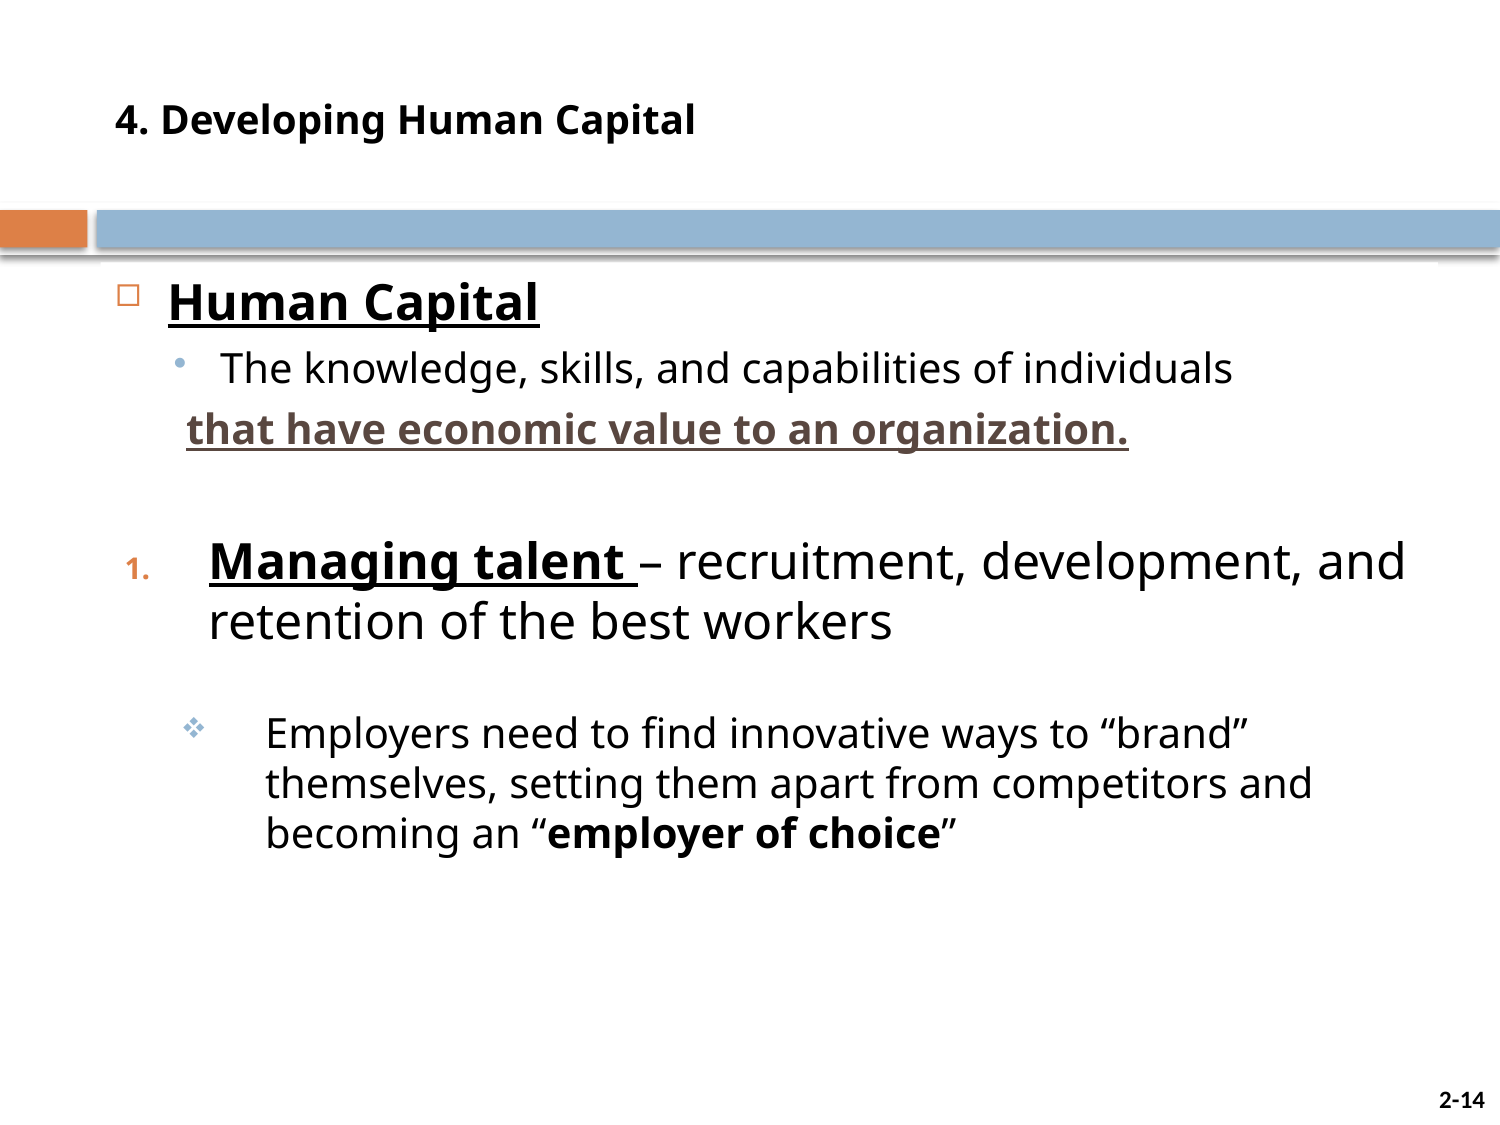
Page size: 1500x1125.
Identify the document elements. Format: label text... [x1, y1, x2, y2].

title 4. Developing Human Capital [100, 37, 1438, 200]
list Human Capital The knowledge, skills, and capabilities of individuals that have economic value to an organization. Managing talent – recruitment, development, and retention of the best workers Employers need to find innovative ways to “brand” themselves, setting them apart from competitors and becoming an “employer of choice” [100, 262, 1438, 1000]
